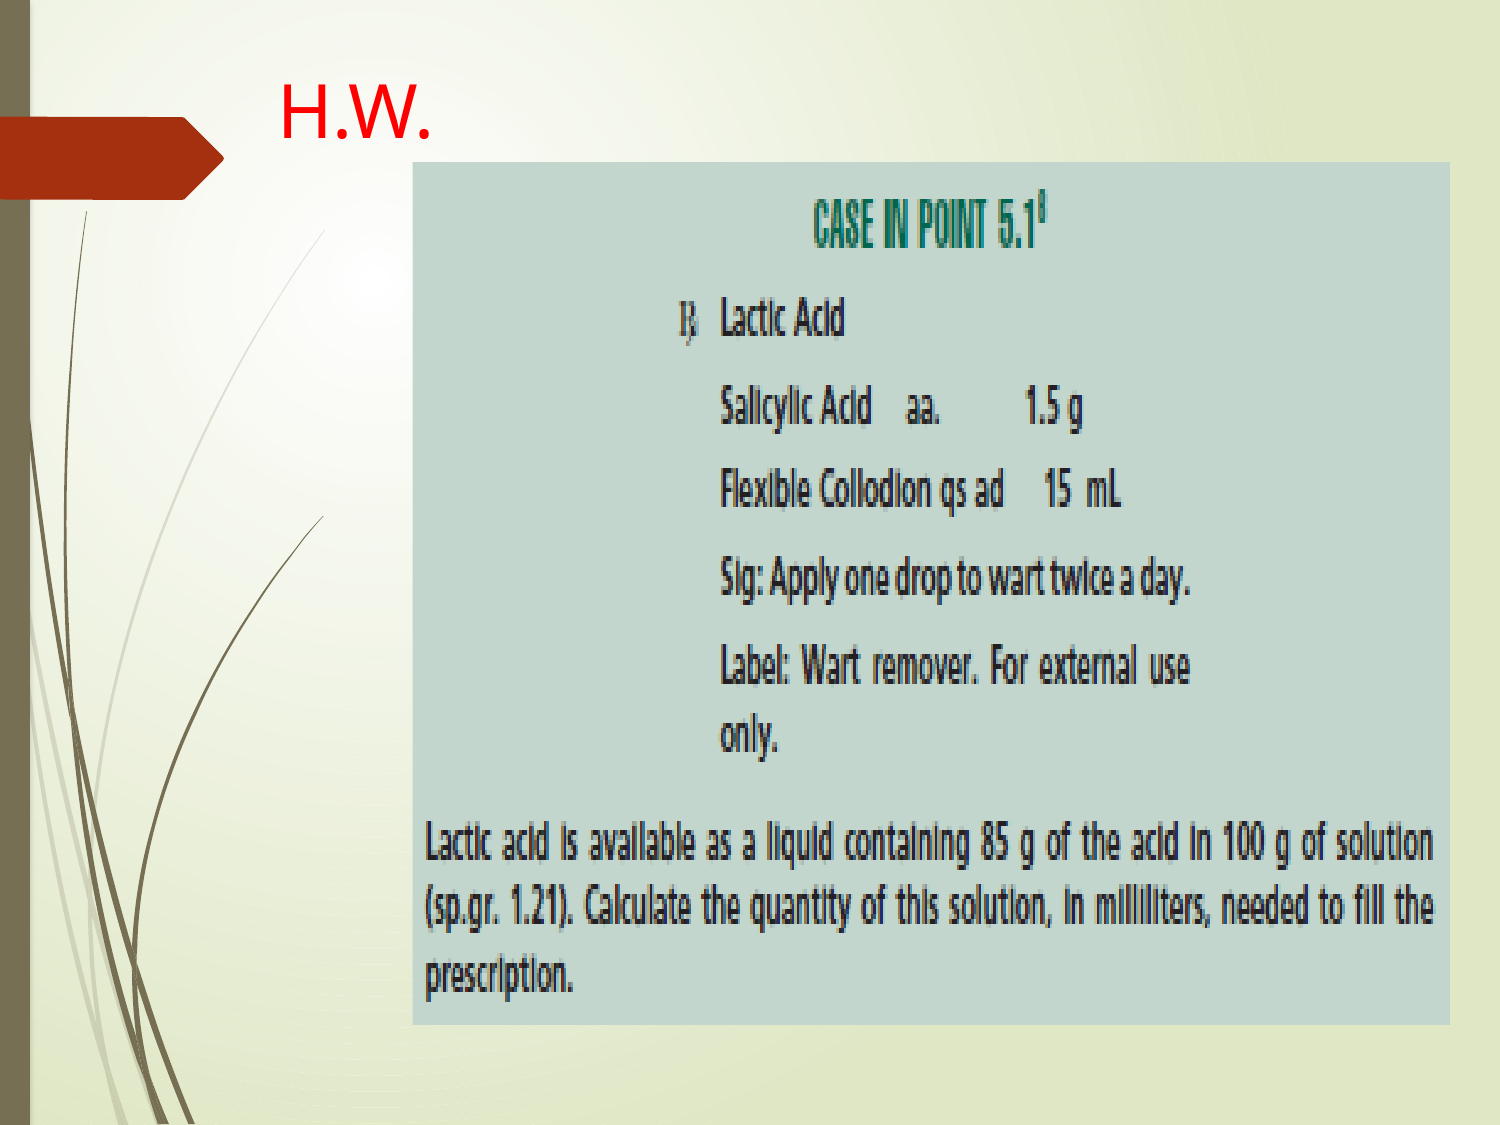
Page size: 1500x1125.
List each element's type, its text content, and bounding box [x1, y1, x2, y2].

text_box H.W. [262, 56, 625, 162]
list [412, 162, 1451, 1026]
